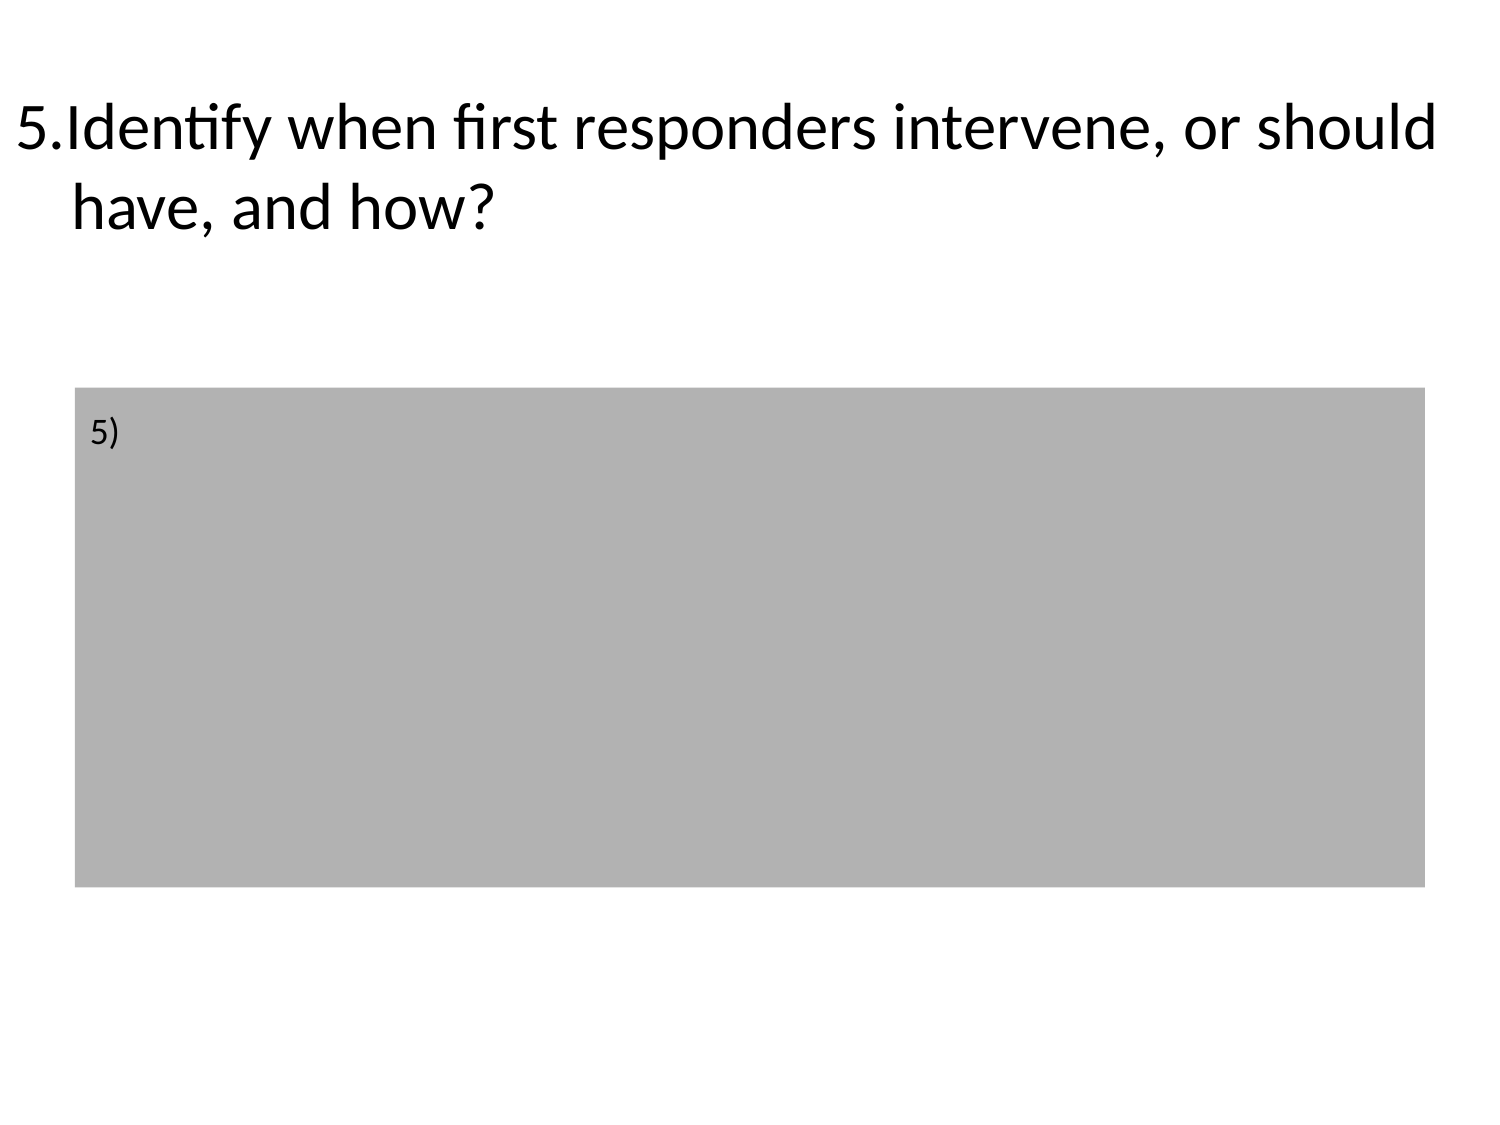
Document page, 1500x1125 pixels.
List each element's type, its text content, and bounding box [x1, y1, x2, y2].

text_box [73, 385, 1427, 890]
text_box 5) [74, 399, 1413, 460]
list 5.Identify when first responders intervene, or should have, and how? [0, 75, 1500, 1005]
